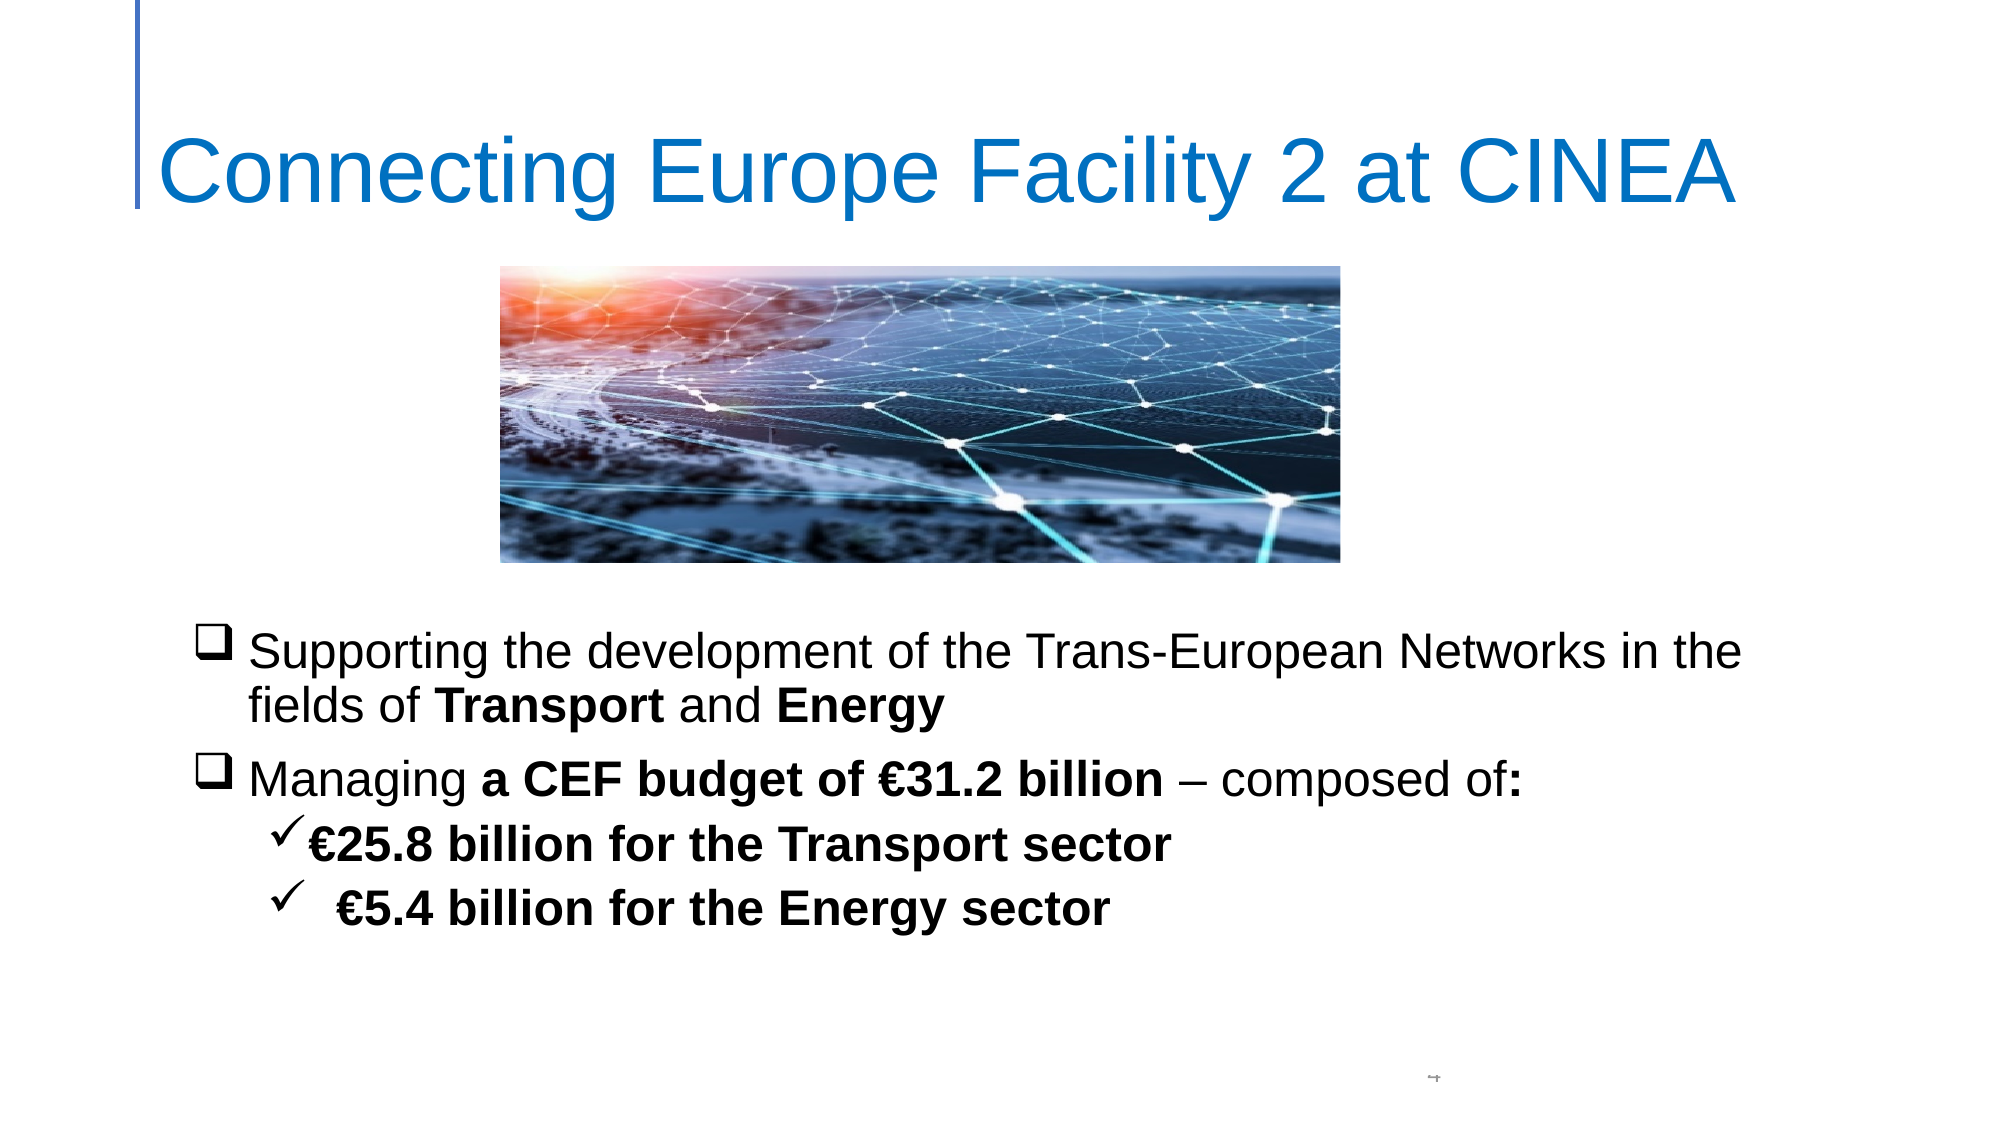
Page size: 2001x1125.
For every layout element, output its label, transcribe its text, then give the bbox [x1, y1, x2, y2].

picture [499, 266, 1341, 563]
list Supporting the development of the Trans-European Networks in the fields of Transport and Energy Managing a CEF budget of €31.2 billion – composed of: €25.8 billion for the Transport sector €5.4 billion for the Energy sector [176, 610, 1885, 1075]
title Connecting Europe Facility 2 at CINEA [142, 22, 1885, 223]
slide_number 4 [1412, 1075, 1863, 1103]
